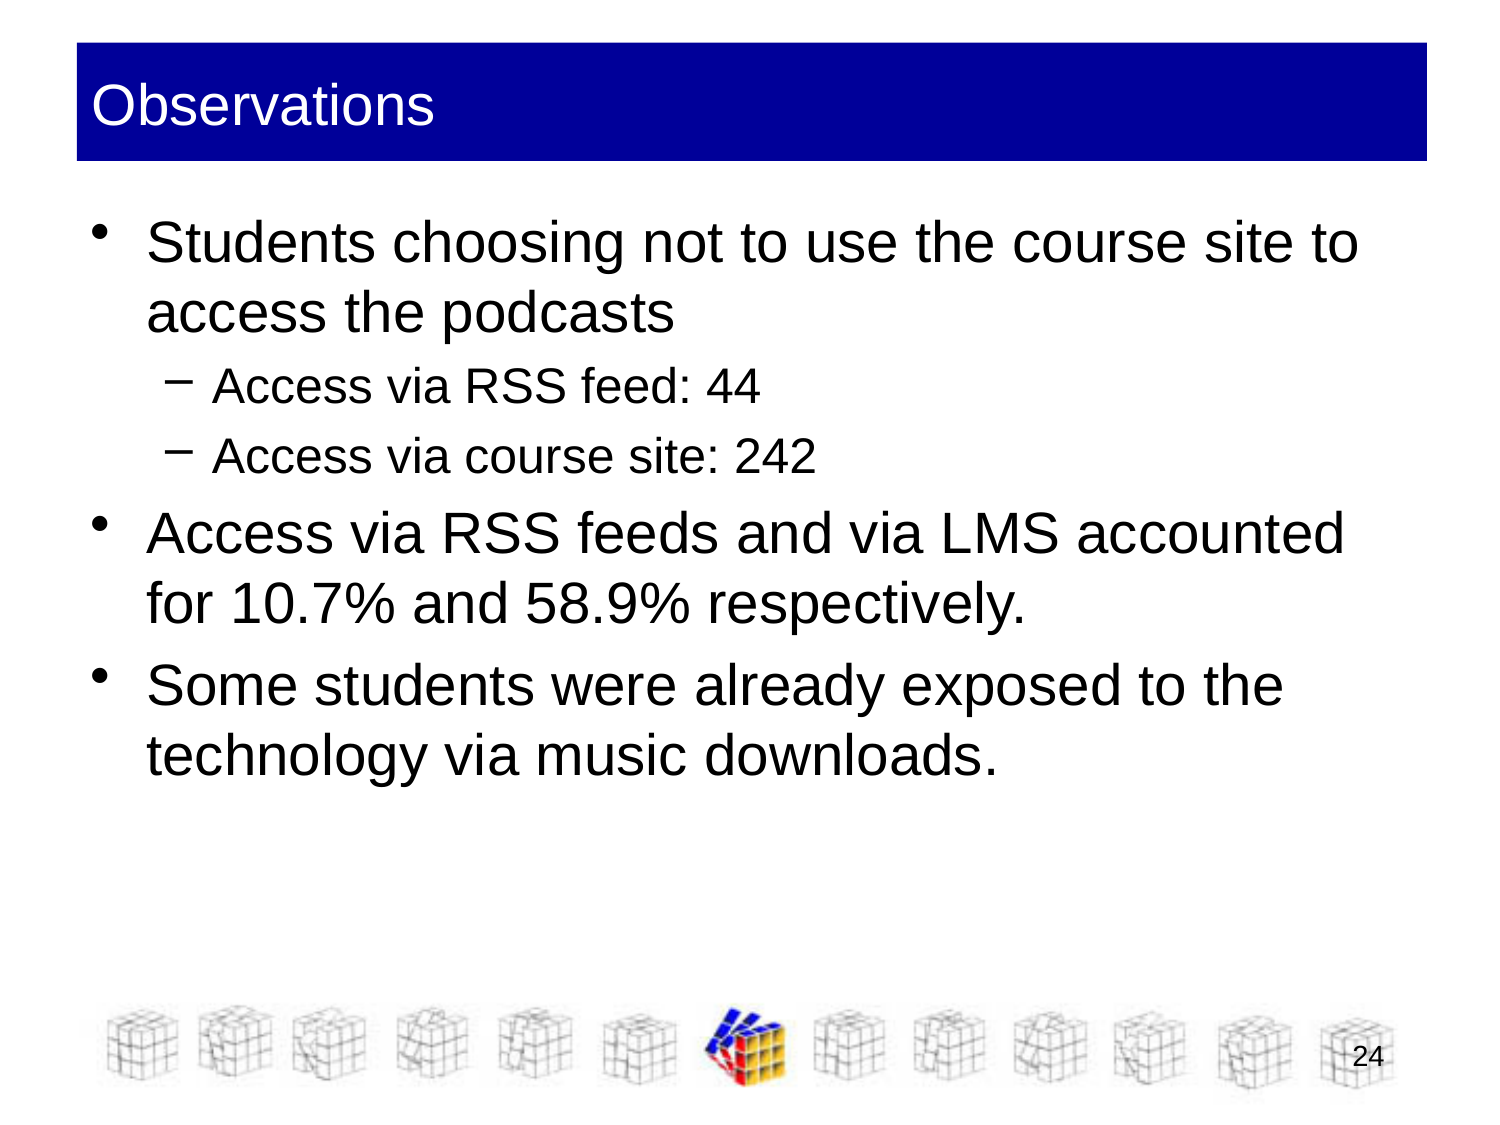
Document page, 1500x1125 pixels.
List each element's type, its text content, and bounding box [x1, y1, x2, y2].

title Observations [76, 42, 1428, 162]
slide_number 24 [1337, 1029, 1500, 1090]
list Students choosing not to use the course site to access the podcasts Access via RSS feed: 44 Access via course site: 242 Access via RSS feeds and via LMS accounted for 10.7% and 58.9% respectively. Some students were already exposed to the technology via music downloads. [74, 196, 1426, 988]
picture [64, 987, 1442, 1125]
